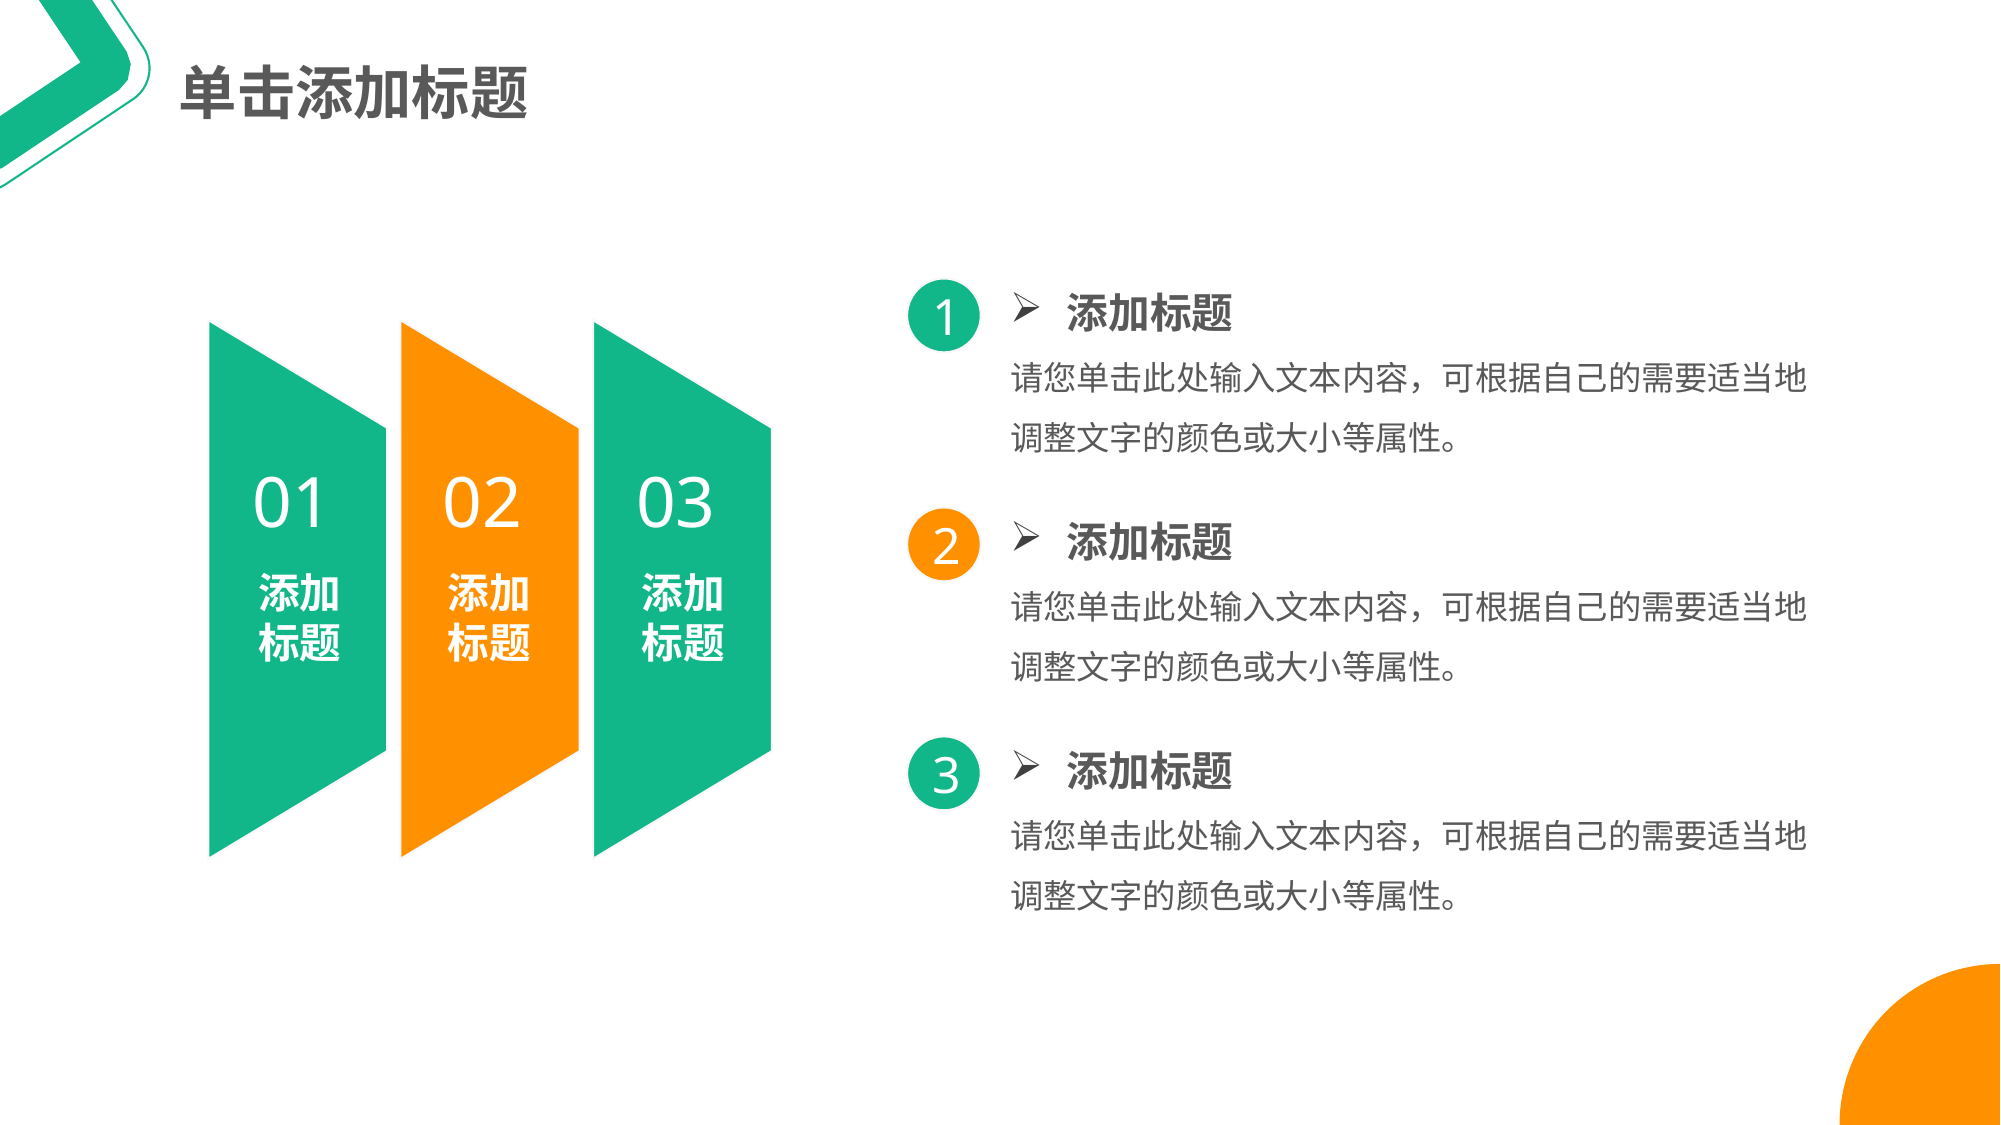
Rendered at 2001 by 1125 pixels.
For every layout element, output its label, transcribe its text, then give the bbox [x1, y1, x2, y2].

text_box 单击添加标题 [164, 48, 558, 134]
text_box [208, 320, 772, 859]
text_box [0, 0, 121, 161]
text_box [907, 254, 1847, 925]
text_box [1839, 963, 2000, 1125]
